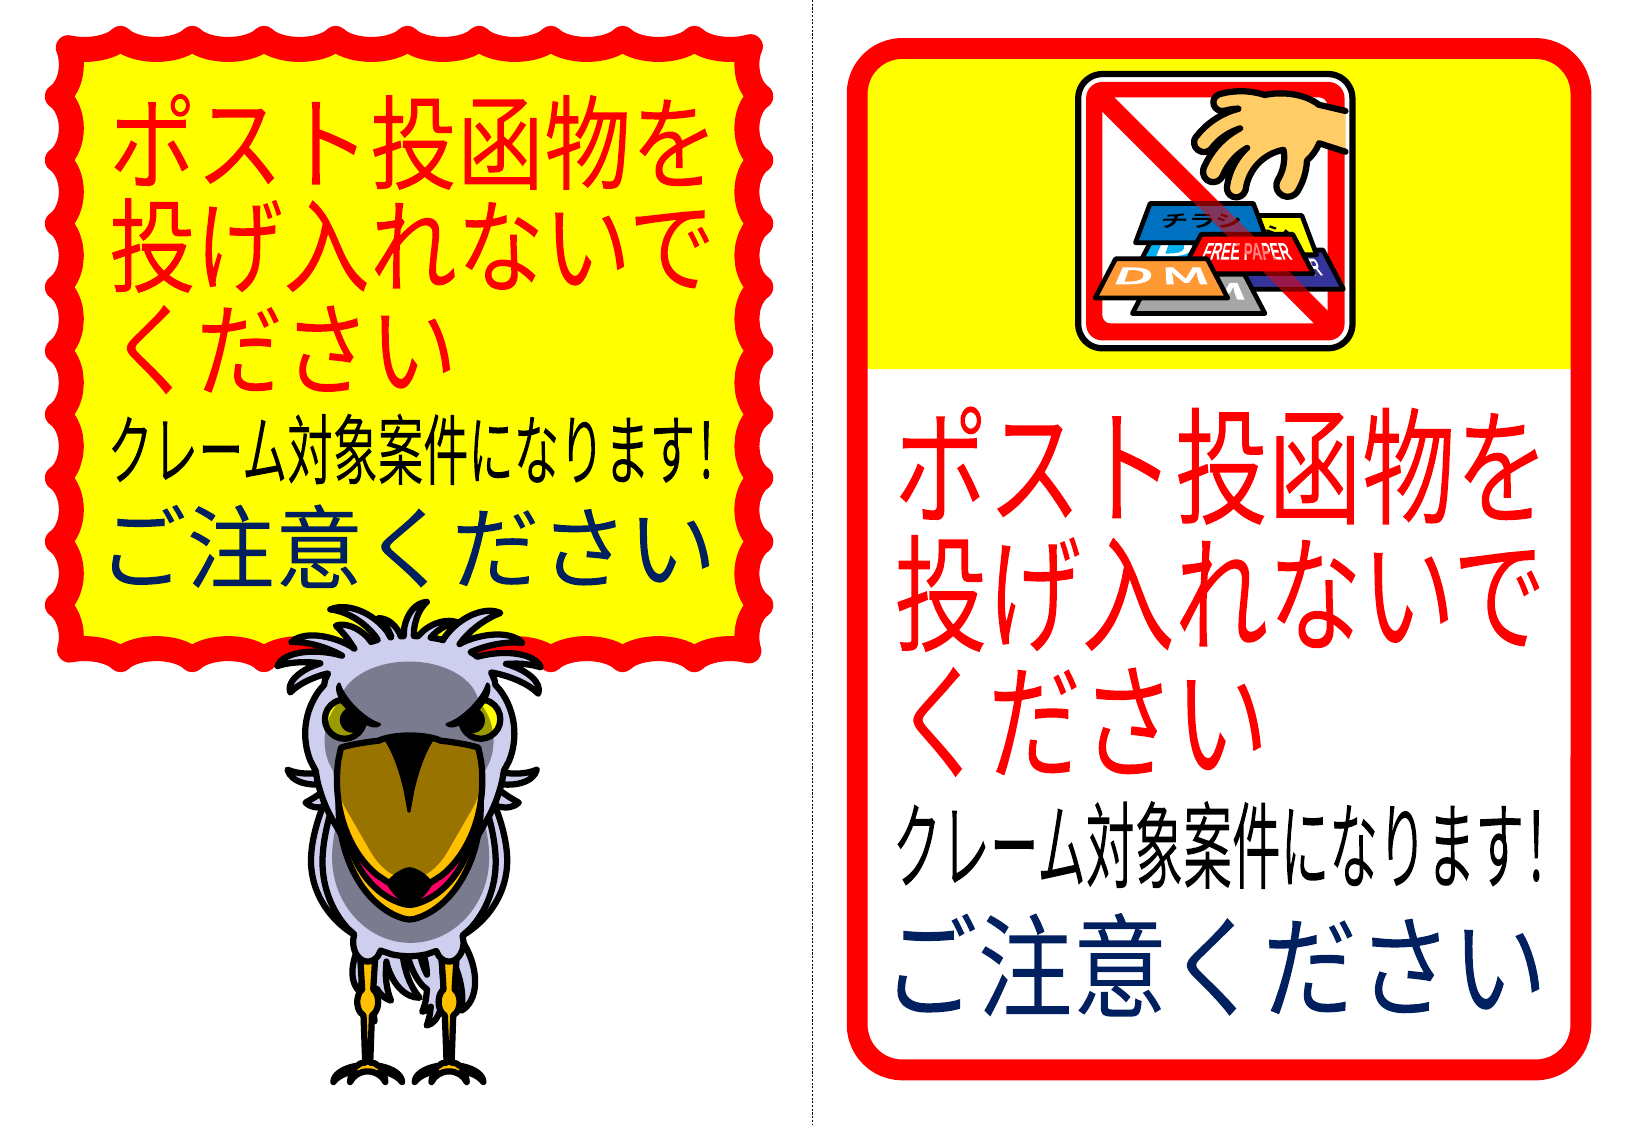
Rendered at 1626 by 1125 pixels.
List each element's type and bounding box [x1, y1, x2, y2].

text_box [111, 93, 710, 589]
text_box [1077, 73, 1353, 349]
text_box [855, 46, 1584, 1072]
text_box [277, 601, 541, 1083]
text_box [897, 406, 1540, 1017]
text_box [55, 36, 763, 662]
